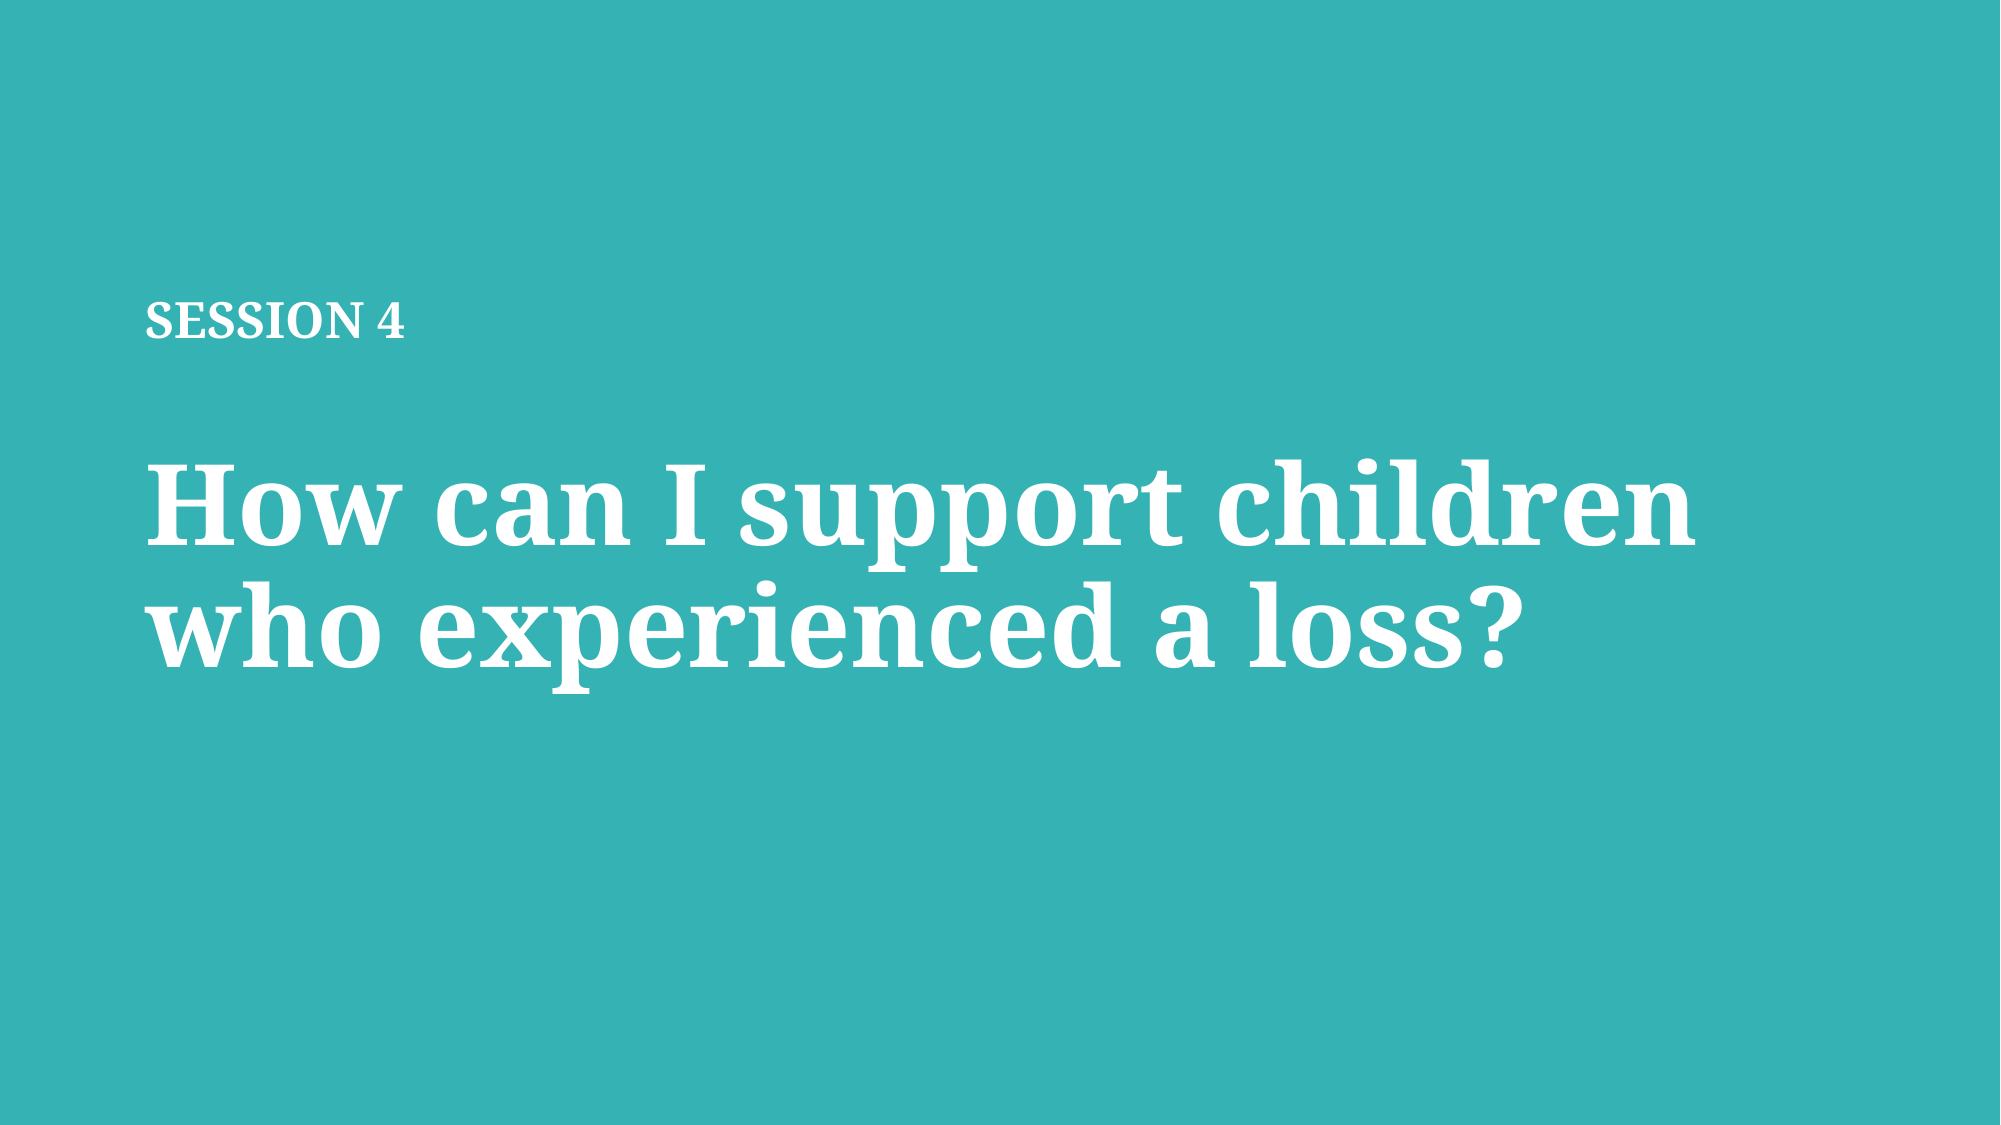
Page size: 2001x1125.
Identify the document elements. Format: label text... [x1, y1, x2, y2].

text_box SESSION 4 How can I support children who experienced a loss? [130, 508, 1792, 601]
